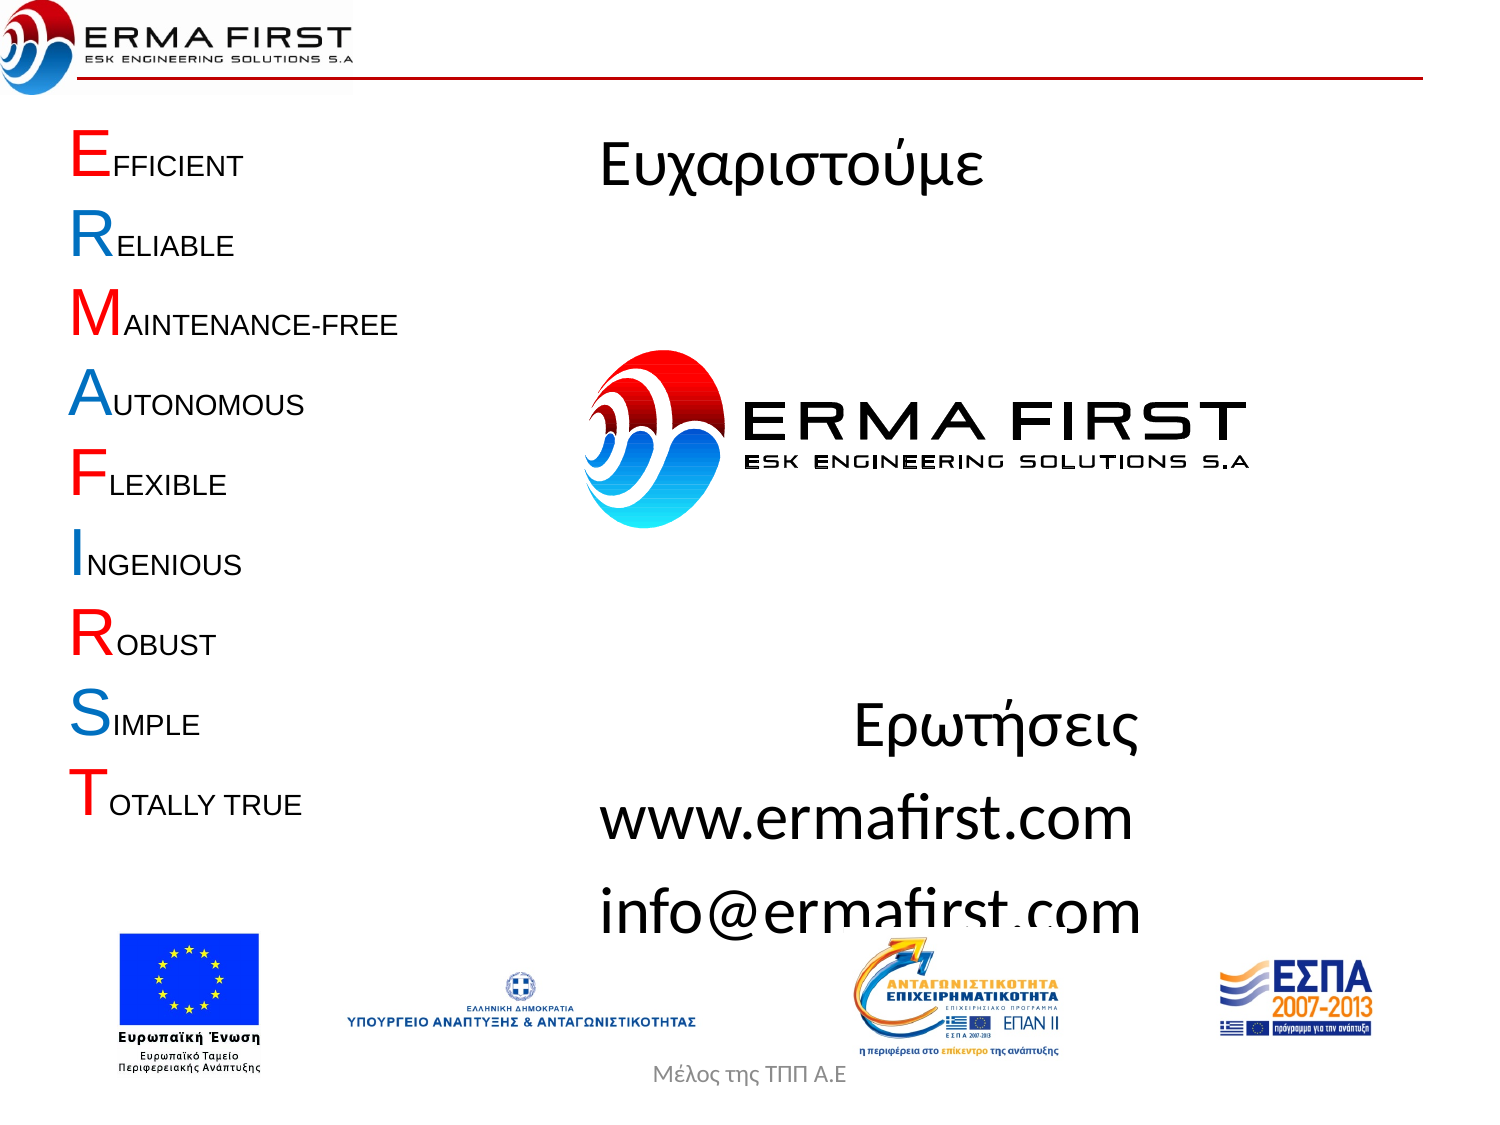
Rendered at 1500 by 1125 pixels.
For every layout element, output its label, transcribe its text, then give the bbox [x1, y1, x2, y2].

picture [340, 958, 703, 1042]
picture [844, 927, 1068, 1061]
picture [0, 0, 353, 95]
picture [584, 349, 1251, 529]
list Ευχαριστούμε Ερωτήσεις www.ermafirst.com info@ermafirst.com [584, 111, 1424, 956]
footer Μέλος της ΤΠΠ Α.Ε [512, 1042, 988, 1103]
picture [117, 930, 261, 1078]
list EFFICIENT RELIABLE MAINTENANCE-FREE AUTONOMOUS FLEXIBLE INGENIOUS ROBUST SIMPLE TOTALLY TRUE [53, 101, 547, 872]
picture [1207, 945, 1389, 1064]
